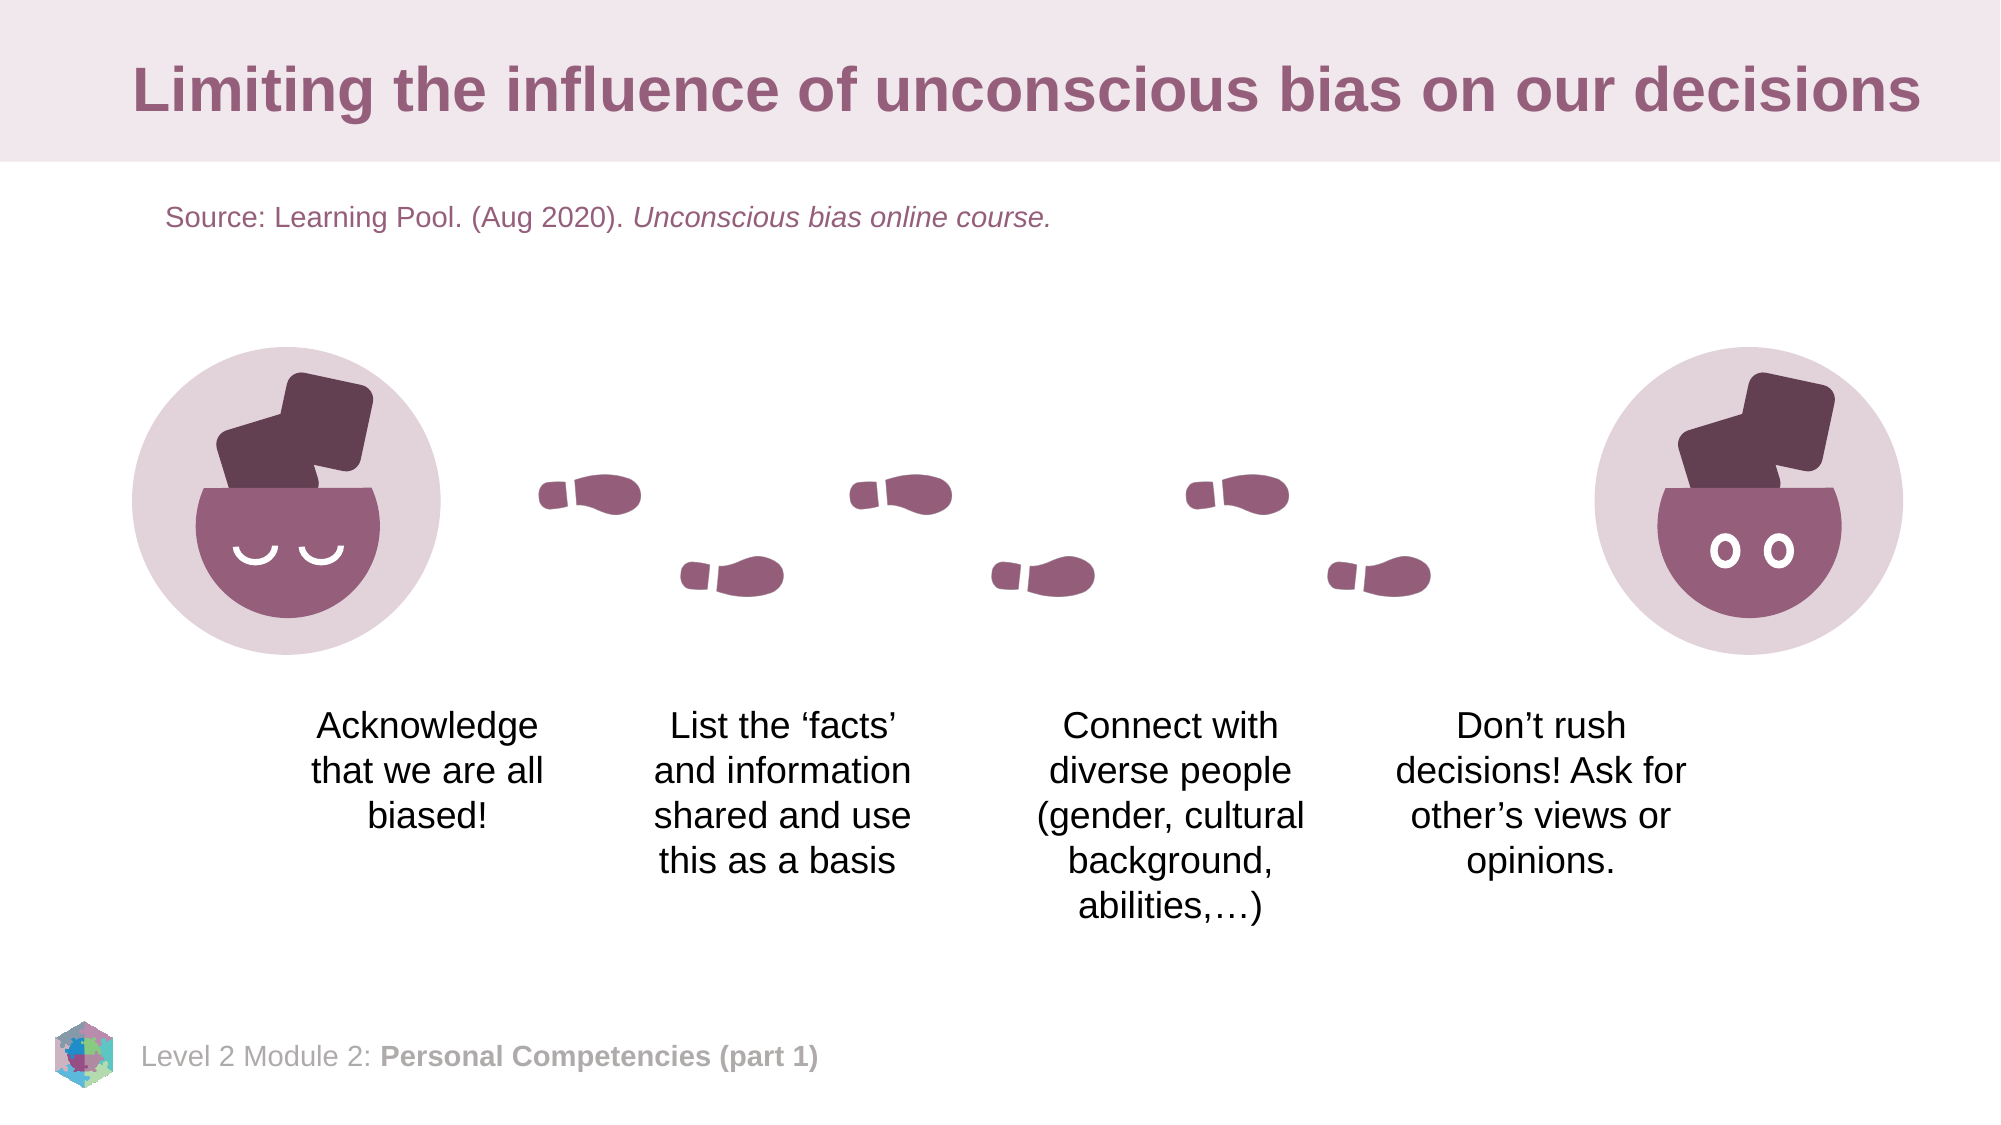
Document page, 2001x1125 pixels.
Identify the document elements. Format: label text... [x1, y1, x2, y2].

text_box [1709, 532, 1742, 570]
picture [55, 1021, 113, 1088]
picture [809, 411, 958, 562]
picture [1322, 508, 1472, 659]
picture [498, 411, 647, 562]
text_box List the ‘facts’ and information shared and use this as a basis [629, 693, 937, 889]
text_box [1656, 486, 1843, 620]
text_box Don’t rush decisions! Ask for other’s views or opinions. [1368, 693, 1714, 889]
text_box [195, 377, 380, 619]
text_box [1594, 346, 1904, 655]
text_box [1676, 413, 1782, 486]
text_box [132, 346, 441, 655]
text_box Source: Learning Pool. (Aug 2020). Unconscious bias online course. [150, 190, 1136, 241]
text_box [1762, 532, 1796, 570]
picture [675, 508, 825, 659]
picture [1145, 411, 1295, 562]
picture [986, 508, 1136, 659]
title Limiting the influence of unconscious bias on our decisions [97, 19, 1961, 163]
text_box Acknowledge that we are all biased! [287, 693, 568, 844]
text_box Connect with diverse people (gender, cultural background, abilities,…) [998, 693, 1344, 934]
text_box [1734, 371, 1836, 473]
